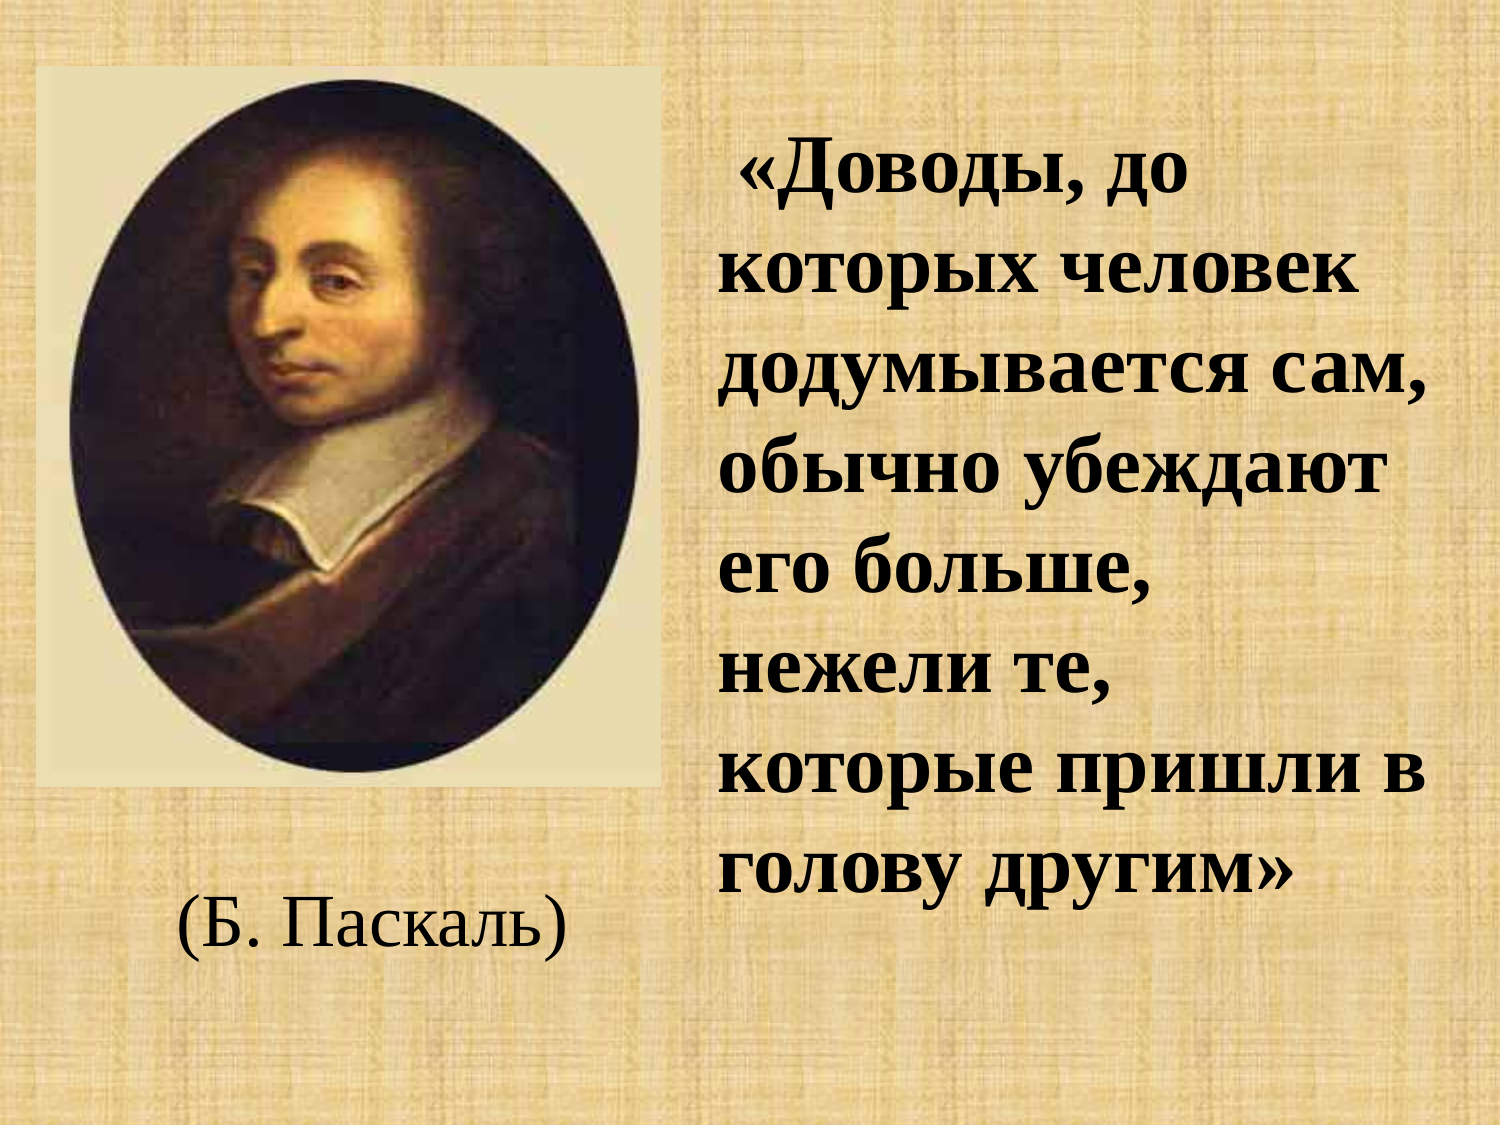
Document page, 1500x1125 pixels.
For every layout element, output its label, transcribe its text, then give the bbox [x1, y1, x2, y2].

picture [0, 0, 1500, 1125]
text_box «Доводы, до которых человек додумывается сам, обычно убеждают его больше, нежели те, которые пришли в голову другим» [702, 101, 1459, 962]
text_box (Б. Паскаль) [161, 864, 584, 969]
